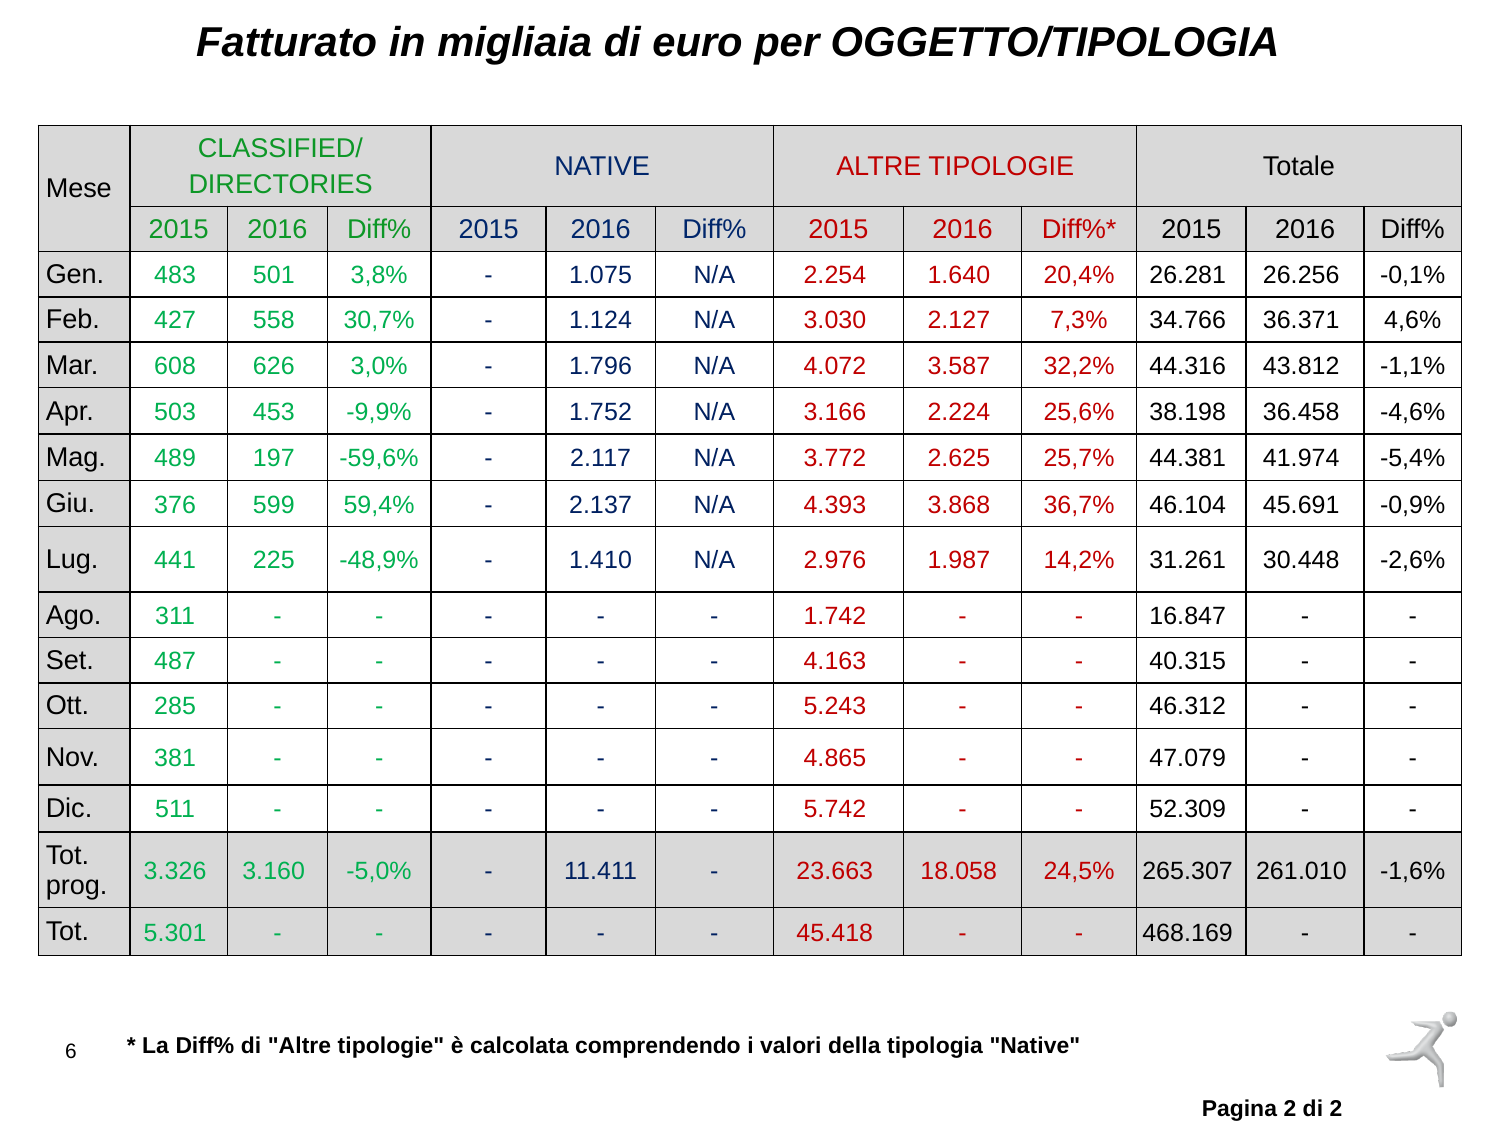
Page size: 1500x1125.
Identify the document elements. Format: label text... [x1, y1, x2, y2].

table_cell - [904, 638, 1021, 682]
table_cell - [1247, 638, 1363, 682]
table_cell Tot. prog. [39, 833, 129, 907]
table_cell 2016 [228, 207, 327, 251]
table_cell 2.254 [774, 252, 903, 296]
table_cell - [432, 684, 545, 728]
table_cell -5,0% [328, 833, 430, 907]
table_cell 2015 [1137, 207, 1245, 251]
table_cell 503 [131, 388, 227, 433]
table_cell - [432, 343, 545, 387]
table_cell Feb. [39, 298, 129, 341]
table_cell - [1247, 786, 1363, 831]
table_cell 52.309 [1137, 786, 1245, 831]
table_header Mese [39, 126, 129, 251]
table_cell - [547, 638, 655, 682]
table_cell Ott. [39, 684, 129, 728]
table_cell - [904, 908, 1021, 955]
table_cell 44.381 [1137, 435, 1245, 480]
table_cell -4,6% [1365, 388, 1461, 433]
table_cell - [432, 908, 545, 955]
table_cell 5.243 [774, 684, 903, 728]
table_cell 44.316 [1137, 343, 1245, 387]
table_cell - [432, 593, 545, 637]
table_cell 501 [228, 252, 327, 296]
table_cell - [1247, 593, 1363, 637]
table_cell 3.160 [228, 833, 327, 907]
table_cell 2.625 [904, 435, 1021, 480]
table_cell - [328, 786, 430, 831]
table_header ALTRE TIPOLOGIE [774, 126, 1136, 206]
table_cell - [1247, 729, 1363, 784]
table_cell 2.117 [547, 435, 655, 480]
table_cell N/A [656, 435, 773, 480]
table_cell - [328, 908, 430, 955]
table_cell -0,1% [1365, 252, 1461, 296]
table_cell - [1022, 638, 1136, 682]
table_cell -2,6% [1365, 527, 1461, 591]
table_cell Mag. [39, 435, 129, 480]
table_cell 3.326 [131, 833, 227, 907]
table_cell 36.458 [1247, 388, 1363, 433]
table_cell 47.079 [1137, 729, 1245, 784]
table_cell 265.307 [1137, 833, 1245, 907]
table_cell 3,8% [328, 252, 430, 296]
table_cell 1.410 [547, 527, 655, 591]
table_cell - [656, 638, 773, 682]
table_cell 36.371 [1247, 298, 1363, 341]
table_cell 36,7% [1022, 481, 1136, 526]
table_cell 7,3% [1022, 298, 1136, 341]
table_cell 46.104 [1137, 481, 1245, 526]
table_cell N/A [656, 481, 773, 526]
table_cell 453 [228, 388, 327, 433]
table_cell N/A [656, 527, 773, 591]
table_cell Set. [39, 638, 129, 682]
table_cell - [656, 729, 773, 784]
table_cell - [1365, 908, 1461, 955]
table_cell - [547, 786, 655, 831]
table_cell - [547, 908, 655, 955]
text_box [645, 42, 676, 86]
table_cell 225 [228, 527, 327, 591]
table_cell 45.691 [1247, 481, 1363, 526]
table_cell - [1247, 684, 1363, 728]
table_cell 2.976 [774, 527, 903, 591]
table_cell 2016 [904, 207, 1021, 251]
table_cell - [904, 684, 1021, 728]
table_cell - [656, 684, 773, 728]
table_cell - [328, 638, 430, 682]
table_cell 2016 [547, 207, 655, 251]
table_cell - [1365, 786, 1461, 831]
table_cell 2016 [1247, 207, 1363, 251]
table_cell 3.772 [774, 435, 903, 480]
text_box [601, 32, 632, 88]
table_cell - [1022, 786, 1136, 831]
table_cell 376 [131, 481, 227, 526]
table_cell 14,2% [1022, 527, 1136, 591]
table_cell 3.587 [904, 343, 1021, 387]
table_cell Dic. [39, 786, 129, 831]
table_cell - [1022, 684, 1136, 728]
table_cell 2.127 [904, 298, 1021, 341]
table_cell Nov. [39, 729, 129, 784]
text_box * La Diff% di "Altre tipologie" è calcolata comprendendo i valori della tipologia "Native" [112, 1023, 1105, 1066]
table_cell - [656, 593, 773, 637]
table_cell N/A [656, 343, 773, 387]
table_cell Lug. [39, 527, 129, 591]
table_cell 26.281 [1137, 252, 1245, 296]
text_box Fatturato in migliaia di euro per OGGETTO/TIPOLOGIA [29, 7, 1447, 72]
table_cell 468.169 [1137, 908, 1245, 955]
table_cell 2015 [774, 207, 903, 251]
table_cell 1.124 [547, 298, 655, 341]
table_cell -9,9% [328, 388, 430, 433]
table_cell - [1365, 638, 1461, 682]
table_cell - [432, 388, 545, 433]
table_cell 24,5% [1022, 833, 1136, 907]
table_cell 381 [131, 729, 227, 784]
table_cell 1.987 [904, 527, 1021, 591]
table_cell - [432, 298, 545, 341]
table_cell 3.030 [774, 298, 903, 341]
table_cell 4.072 [774, 343, 903, 387]
table_cell 2.224 [904, 388, 1021, 433]
table_cell - [432, 729, 545, 784]
table_cell - [1022, 593, 1136, 637]
table_cell - [432, 638, 545, 682]
table_cell 608 [131, 343, 227, 387]
table_cell - [432, 786, 545, 831]
table_cell 441 [131, 527, 227, 591]
table_cell -59,6% [328, 435, 430, 480]
table_cell - [432, 527, 545, 591]
table_cell - [1022, 908, 1136, 955]
table_cell 1.742 [774, 593, 903, 637]
table_cell 30,7% [328, 298, 430, 341]
table_cell - [1365, 684, 1461, 728]
table_cell Diff% [656, 207, 773, 251]
table_cell - [656, 786, 773, 831]
table_cell 4,6% [1365, 298, 1461, 341]
table_cell 23.663 [774, 833, 903, 907]
table_cell - [328, 593, 430, 637]
text_box Pagina 2 di 2 [1187, 1086, 1400, 1125]
table_cell 20,4% [1022, 252, 1136, 296]
table_cell 487 [131, 638, 227, 682]
table_cell Apr. [39, 388, 129, 433]
table_cell 483 [131, 252, 227, 296]
table_cell - [904, 593, 1021, 637]
table_cell 3,0% [328, 343, 430, 387]
table_cell 32,2% [1022, 343, 1136, 387]
table_cell 599 [228, 481, 327, 526]
picture [1366, 990, 1476, 1109]
table_cell -48,9% [328, 527, 430, 591]
table_cell Giu. [39, 481, 129, 526]
table_cell -1,1% [1365, 343, 1461, 387]
table_cell N/A [656, 298, 773, 341]
table_cell 285 [131, 684, 227, 728]
table_header NATIVE [432, 126, 773, 206]
table_cell 1.640 [904, 252, 1021, 296]
table_cell -0,9% [1365, 481, 1461, 526]
table_cell 5.742 [774, 786, 903, 831]
table_cell - [432, 833, 545, 907]
table_cell - [1365, 593, 1461, 637]
table_cell 197 [228, 435, 327, 480]
table_cell 25,6% [1022, 388, 1136, 433]
table_cell N/A [656, 252, 773, 296]
table_cell 1.752 [547, 388, 655, 433]
table_cell 38.198 [1137, 388, 1245, 433]
table_cell 489 [131, 435, 227, 480]
table_cell 4.163 [774, 638, 903, 682]
table_cell - [228, 638, 327, 682]
table_cell 25,7% [1022, 435, 1136, 480]
table_cell - [904, 786, 1021, 831]
table_cell - [228, 786, 327, 831]
table_cell Mar. [39, 343, 129, 387]
table_cell 2015 [131, 207, 227, 251]
table_cell - [547, 684, 655, 728]
table_cell 261.010 [1247, 833, 1363, 907]
table_cell - [432, 252, 545, 296]
table_cell 311 [131, 593, 227, 637]
table_cell 59,4% [328, 481, 430, 526]
table_cell - [228, 908, 327, 955]
table_cell Diff%* [1022, 207, 1136, 251]
table_cell 31.261 [1137, 527, 1245, 591]
table_cell N/A [656, 388, 773, 433]
table_cell 4.393 [774, 481, 903, 526]
table_cell 4.865 [774, 729, 903, 784]
table_cell - [432, 481, 545, 526]
table_cell 2015 [432, 207, 545, 251]
table_cell - [228, 684, 327, 728]
table_cell - [904, 729, 1021, 784]
table_cell - [432, 435, 545, 480]
table_cell 34.766 [1137, 298, 1245, 341]
table_cell - [1365, 729, 1461, 784]
table_cell - [328, 684, 430, 728]
table_cell - [1247, 908, 1363, 955]
table_cell 43.812 [1247, 343, 1363, 387]
table_cell 41.974 [1247, 435, 1363, 480]
table_cell - [228, 729, 327, 784]
table_header Totale [1137, 126, 1461, 206]
table_cell 511 [131, 786, 227, 831]
table_cell -5,4% [1365, 435, 1461, 480]
table_cell 3.868 [904, 481, 1021, 526]
table_cell 18.058 [904, 833, 1021, 907]
table_cell 40.315 [1137, 638, 1245, 682]
table_cell -1,6% [1365, 833, 1461, 907]
table_cell 30.448 [1247, 527, 1363, 591]
table_cell - [228, 593, 327, 637]
table_cell 46.312 [1137, 684, 1245, 728]
table_cell - [1022, 729, 1136, 784]
table_cell - [656, 833, 773, 907]
table_cell Diff% [328, 207, 430, 251]
table_cell Diff% [1365, 207, 1461, 251]
table_cell Ago. [39, 593, 129, 637]
table_cell 3.166 [774, 388, 903, 433]
table_cell 16.847 [1137, 593, 1245, 637]
table_cell 26.256 [1247, 252, 1363, 296]
table_cell - [656, 908, 773, 955]
table_cell Gen. [39, 252, 129, 296]
table_cell 427 [131, 298, 227, 341]
table_cell 1.796 [547, 343, 655, 387]
table_cell Tot. [39, 908, 129, 955]
table_header CLASSIFIED/ DIRECTORIES [131, 126, 430, 206]
table_cell 626 [228, 343, 327, 387]
table_cell 2.137 [547, 481, 655, 526]
table_cell - [328, 729, 430, 784]
table_cell 45.418 [774, 908, 903, 955]
table_cell 11.411 [547, 833, 655, 907]
table_cell 1.075 [547, 252, 655, 296]
table_cell - [547, 729, 655, 784]
table_cell 5.301 [131, 908, 227, 955]
table_cell - [547, 593, 655, 637]
table_cell 558 [228, 298, 327, 341]
